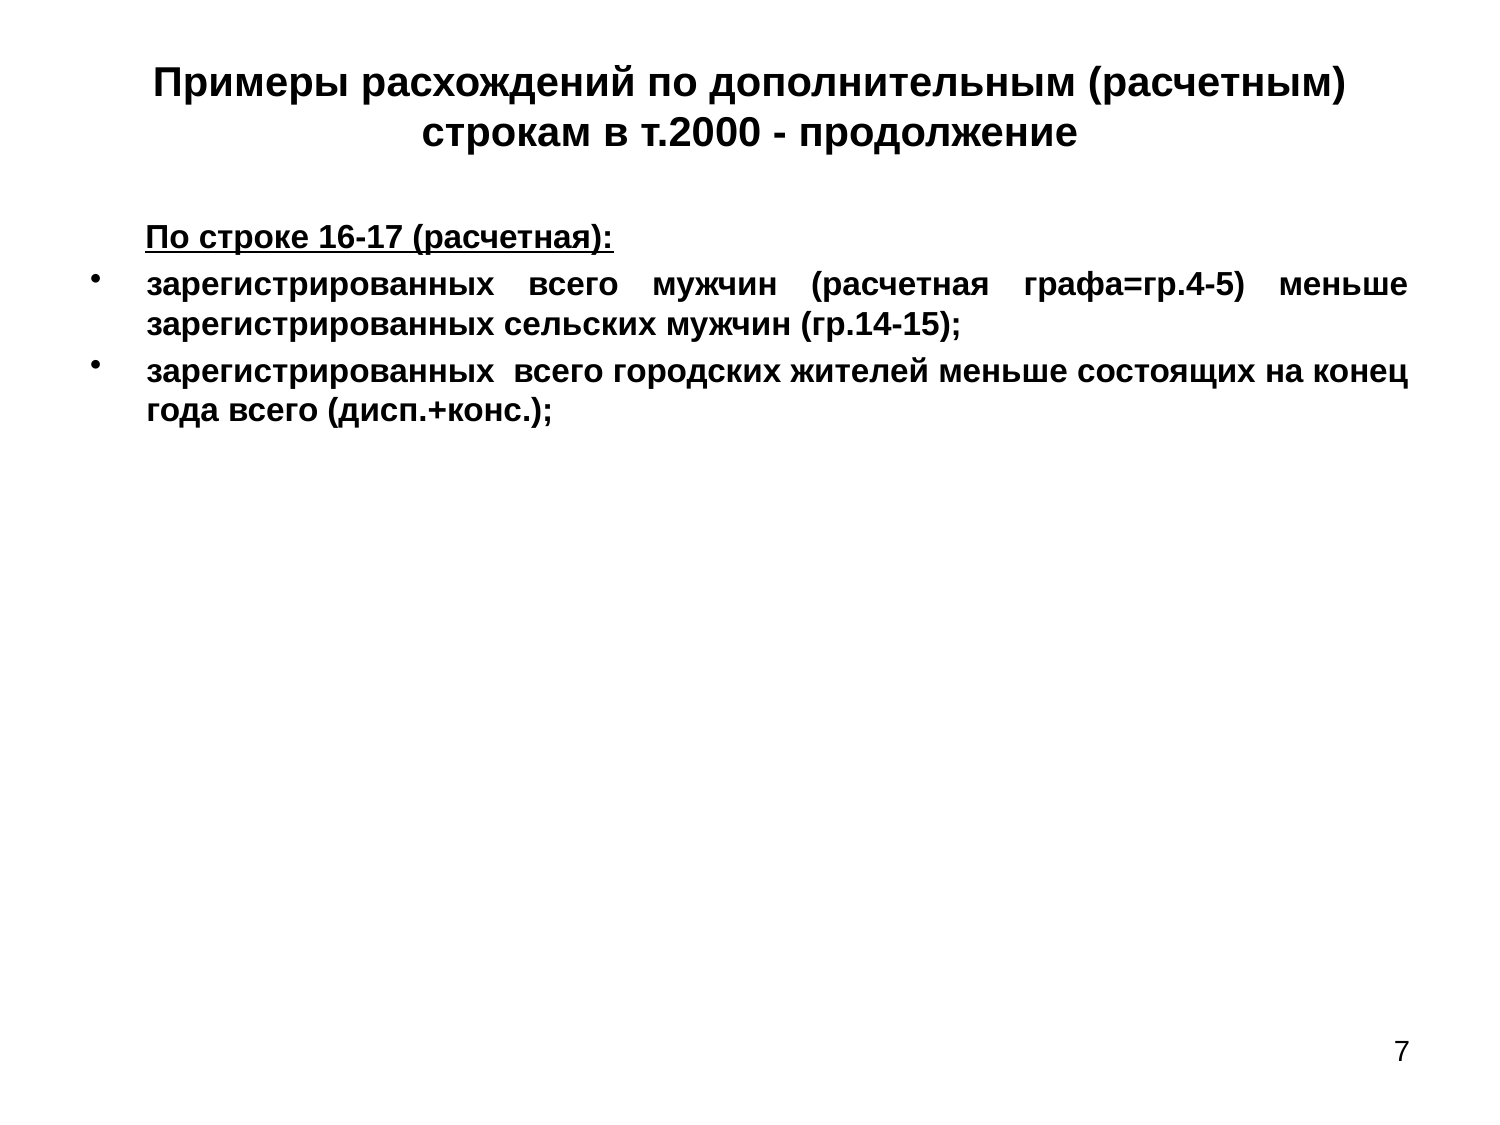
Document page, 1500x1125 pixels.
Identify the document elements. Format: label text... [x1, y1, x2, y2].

list По строке 16-17 (расчетная): зарегистрированных всего мужчин (расчетная графа=гр.4-5) меньше зарегистрированных сельских мужчин (гр.14-15); зарегистрированных всего городских жителей меньше состоящих на конец года всего (дисп.+конс.); [74, 207, 1426, 1006]
title Примеры расхождений по дополнительным (расчетным) строкам в т.2000 - продолжение [74, 44, 1426, 165]
slide_number 7 [1074, 1024, 1425, 1103]
